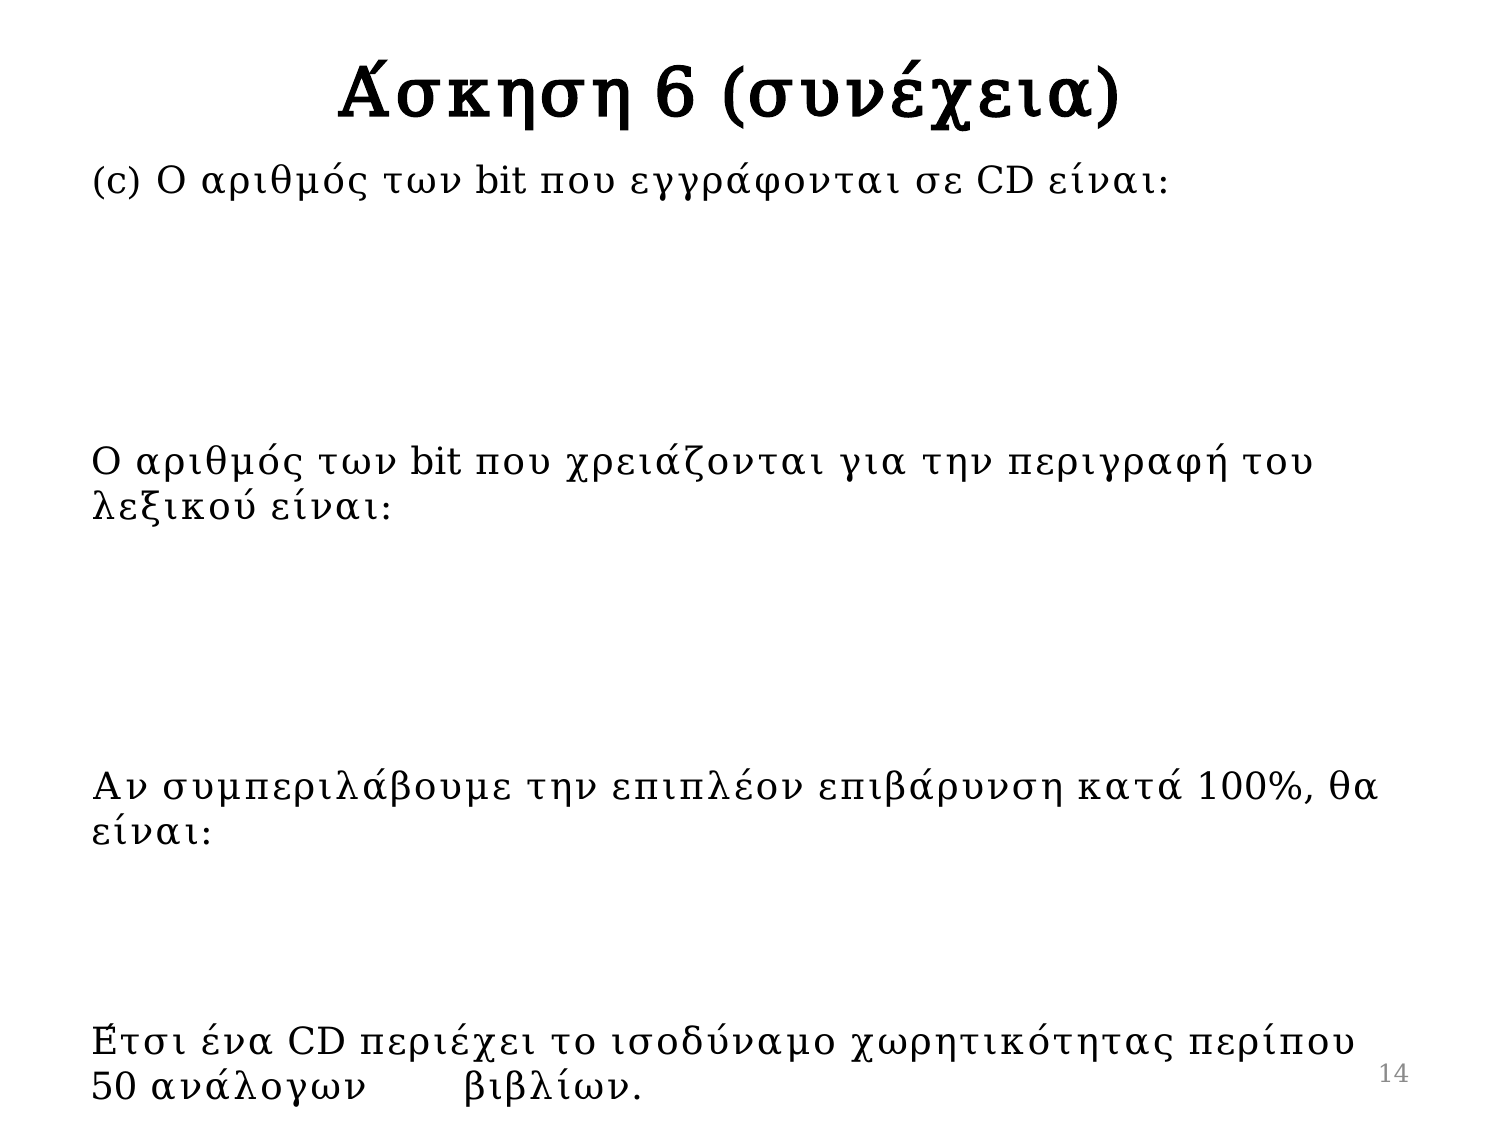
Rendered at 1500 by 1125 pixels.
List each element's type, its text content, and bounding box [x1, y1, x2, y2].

slide_number 14 [1222, 1042, 1425, 1103]
title Άσκηση 6 (συνέχεια) [75, 19, 1425, 159]
